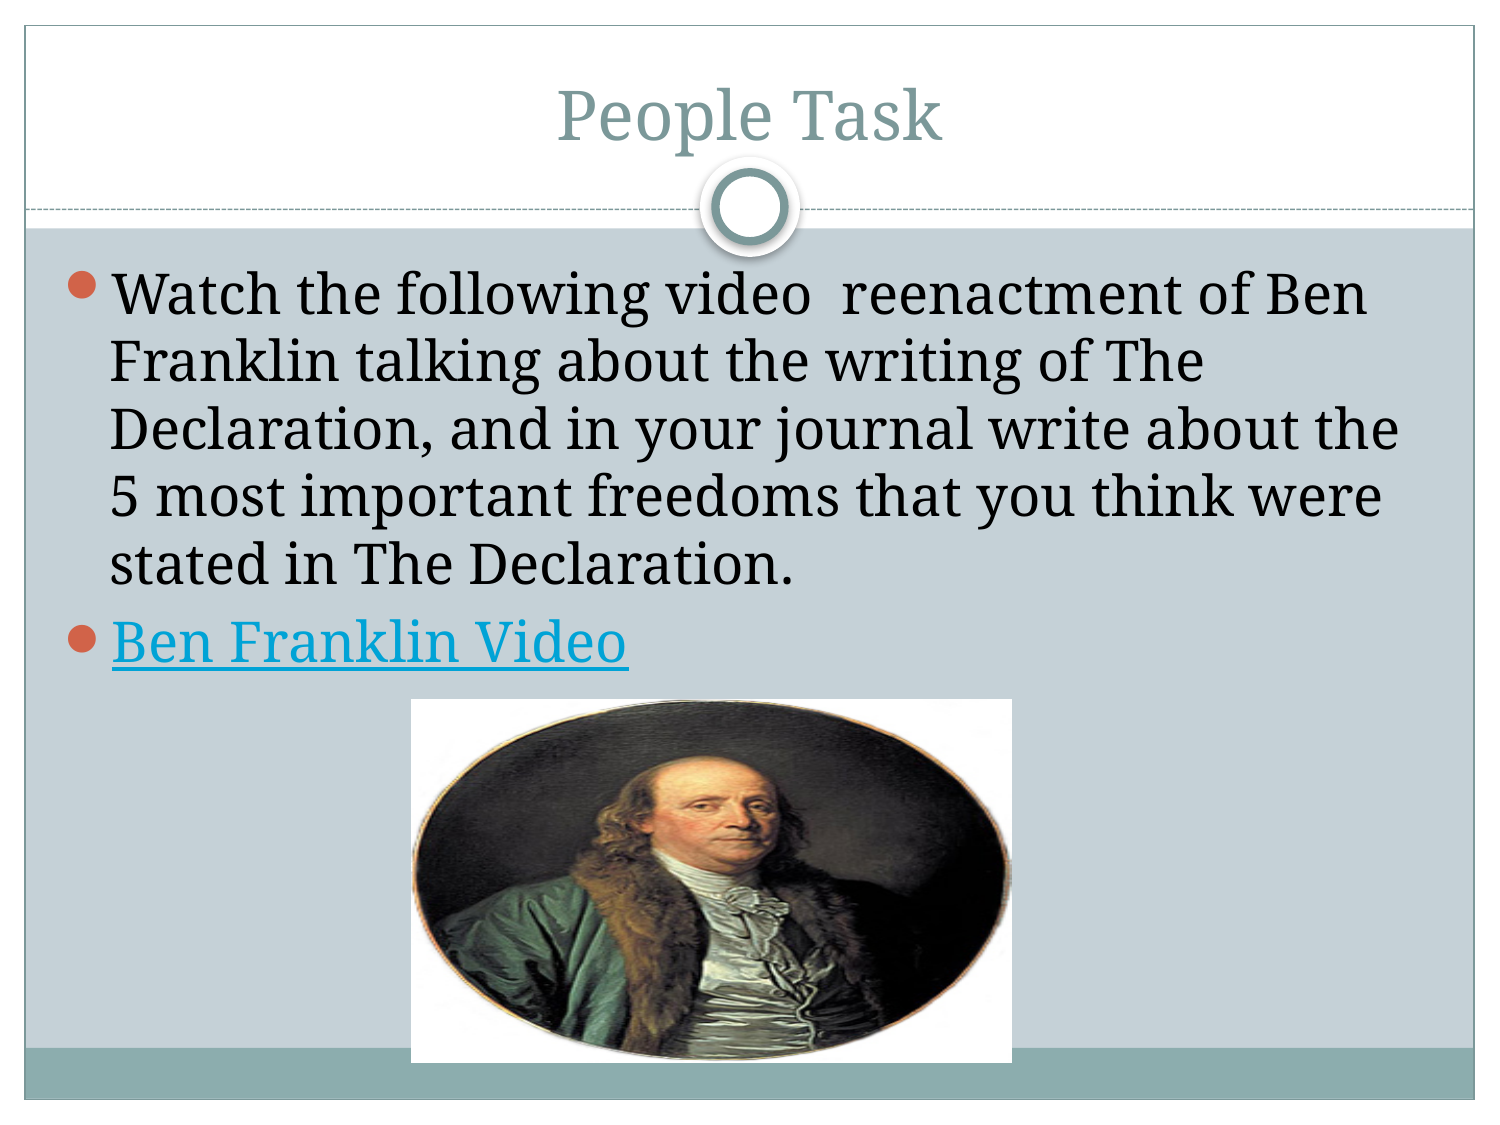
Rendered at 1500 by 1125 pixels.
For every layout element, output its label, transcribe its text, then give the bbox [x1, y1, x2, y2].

list Watch the following video reenactment of Ben Franklin talking about the writing of The Declaration, and in your journal write about the 5 most important freedoms that you think were stated in The Declaration. Ben Franklin Video [49, 250, 1445, 1125]
title People Task [49, 37, 1450, 162]
picture [411, 699, 1012, 1063]
